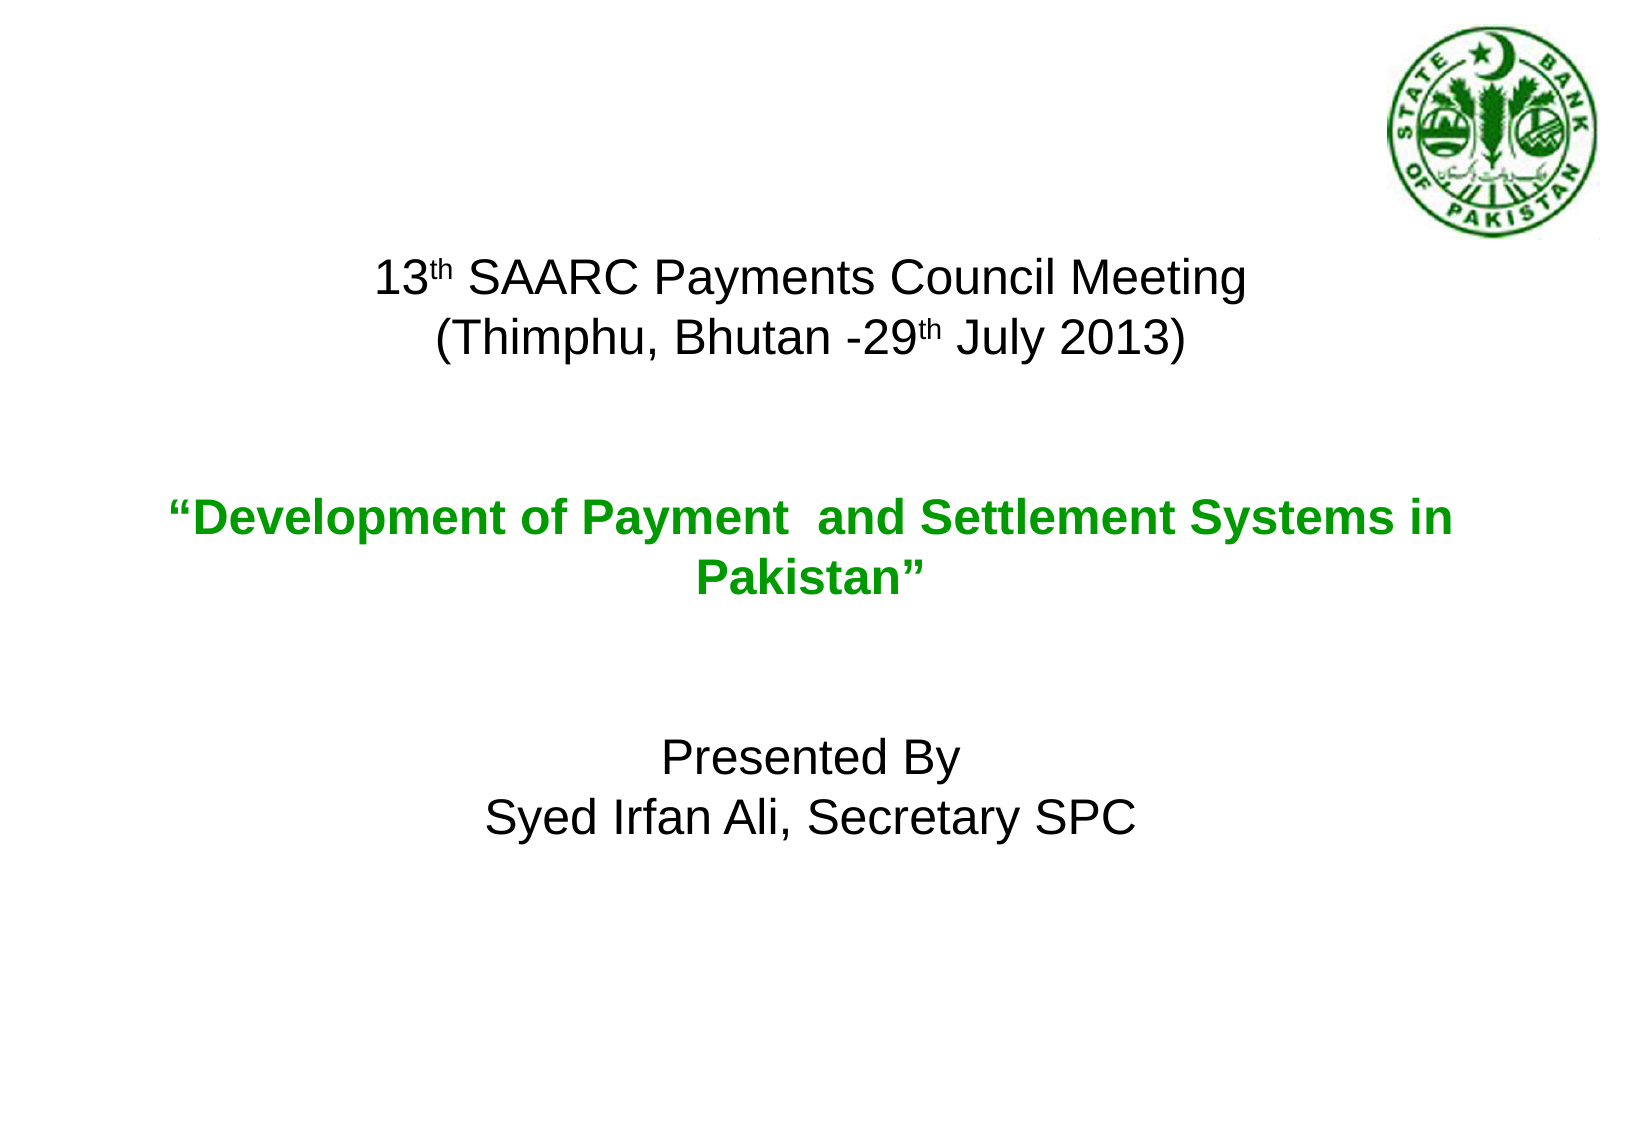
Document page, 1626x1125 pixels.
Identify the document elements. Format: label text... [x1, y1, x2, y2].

picture [1387, 24, 1601, 240]
text_box 13th SAARC Payments Council Meeting (Thimphu, Bhutan -29th July 2013) “Development of Payment and Settlement Systems in Pakistan” Presented By Syed Irfan Ali, Secretary SPC [74, 237, 1547, 853]
